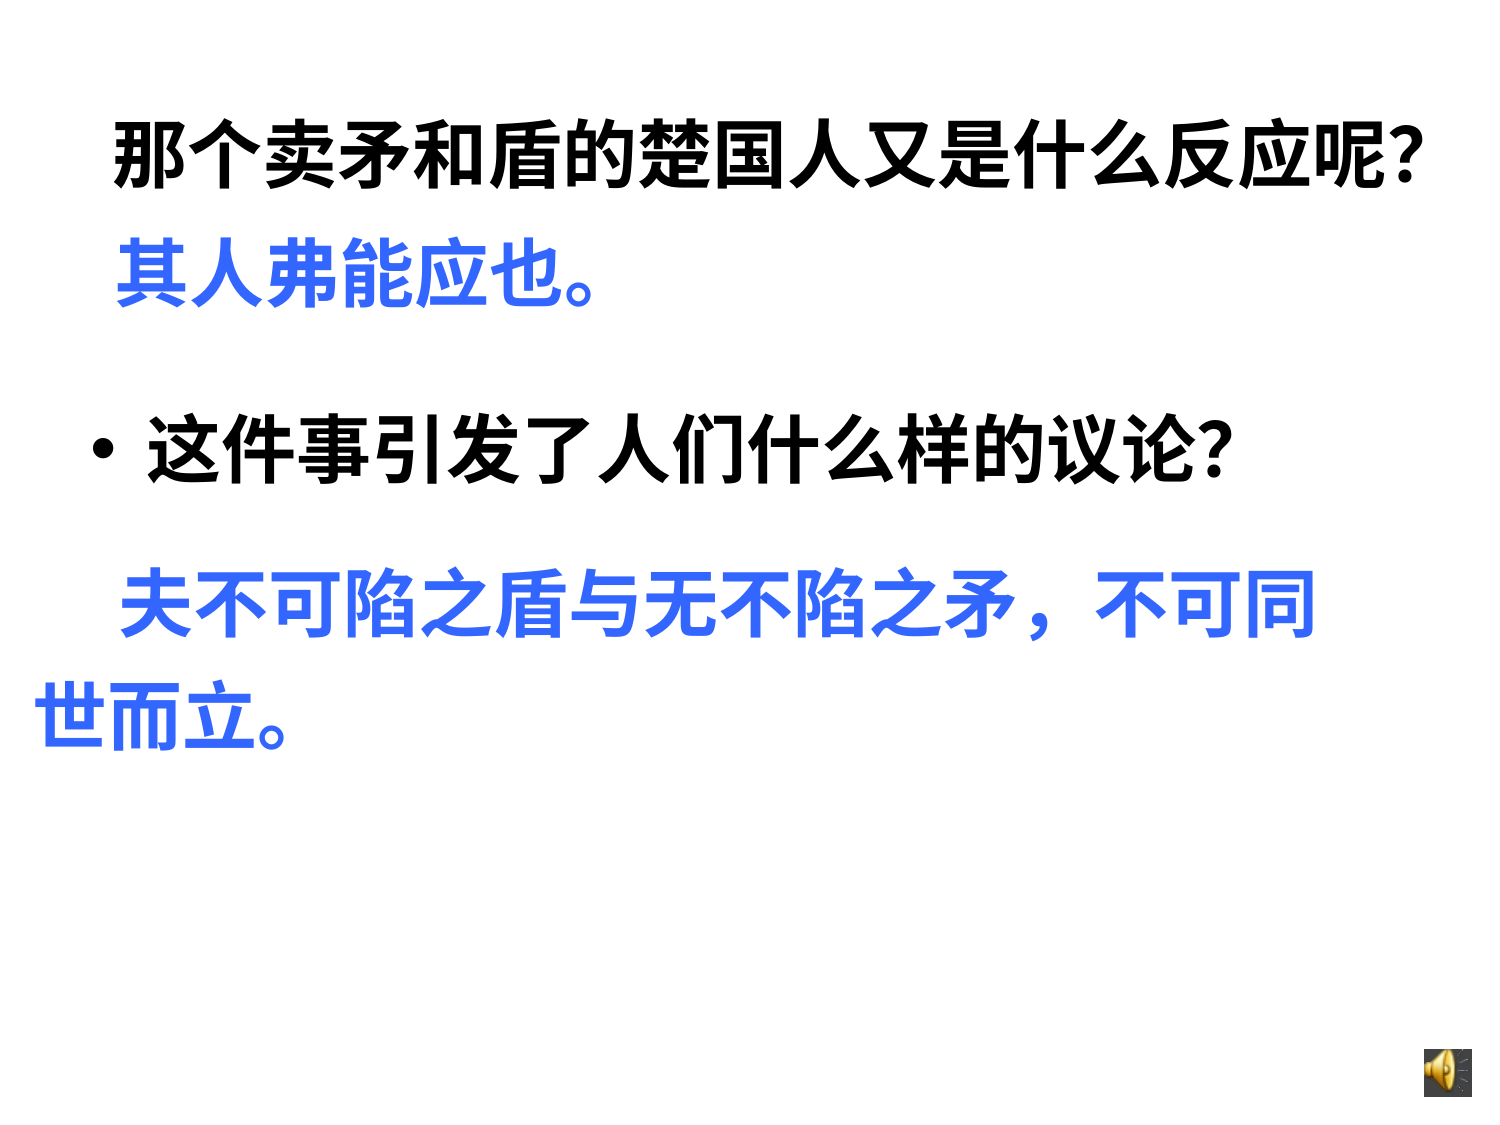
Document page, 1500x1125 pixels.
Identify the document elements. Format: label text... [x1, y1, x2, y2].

text_box 夫不可陷之盾与无不陷之矛，不可同世而立。 [17, 527, 1365, 767]
text_box 其人弗能应也。 [100, 241, 646, 262]
title 那个卖矛和盾的楚国人又是什么反应呢？ [75, 37, 1425, 241]
list 这件事引发了人们什么样的议论？ [75, 262, 1425, 916]
picture [1422, 1047, 1474, 1099]
